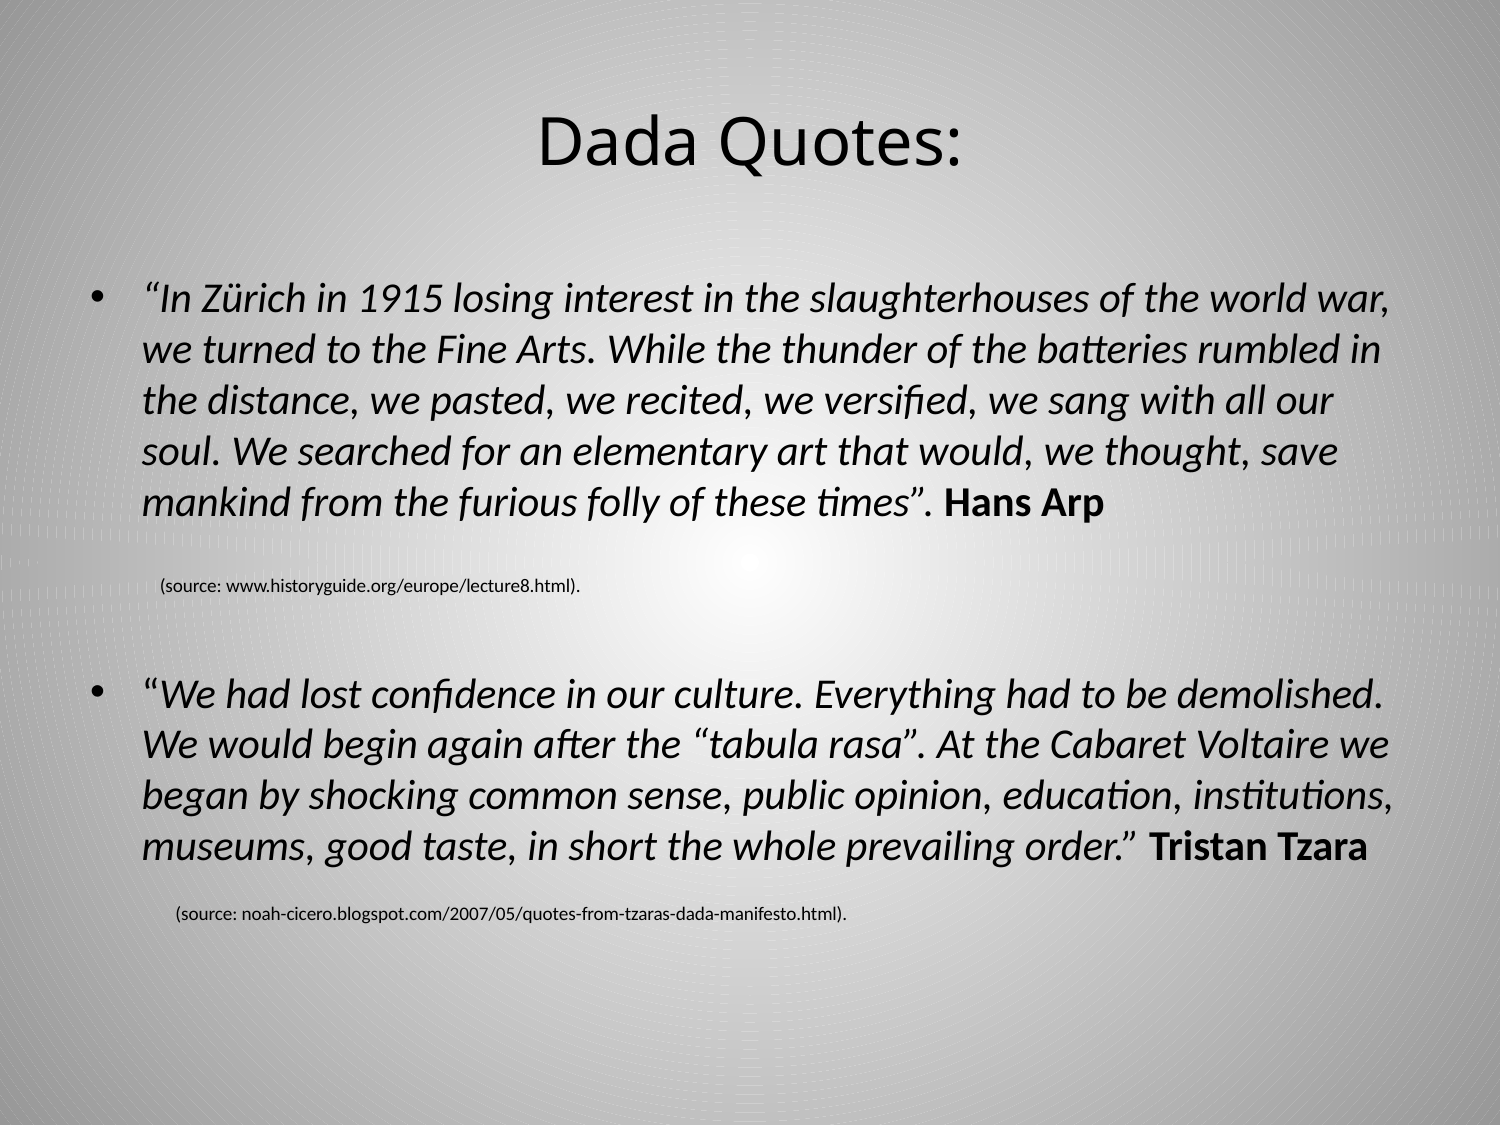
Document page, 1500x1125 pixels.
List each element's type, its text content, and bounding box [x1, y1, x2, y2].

title Dada Quotes: [75, 45, 1425, 233]
list “In Zürich in 1915 losing interest in the slaughterhouses of the world war, we turned to the Fine Arts. While the thunder of the batteries rumbled in the distance, we pasted, we recited, we versified, we sang with all our soul. We searched for an elementary art that would, we thought, save mankind from the furious folly of these times”. Hans Arp (source: www.historyguide.org/europe/lecture8.html). “We had lost confidence in our culture. Everything had to be demolished. We would begin again after the “tabula rasa”. At the Cabaret Voltaire we began by shocking common sense, public opinion, education, institutions, museums, good taste, in short the whole prevailing order.” Tristan Tzara (source: noah-cicero.blogspot.com/2007/05/quotes-from-tzaras-dada-manifesto.html). [75, 262, 1425, 1005]
